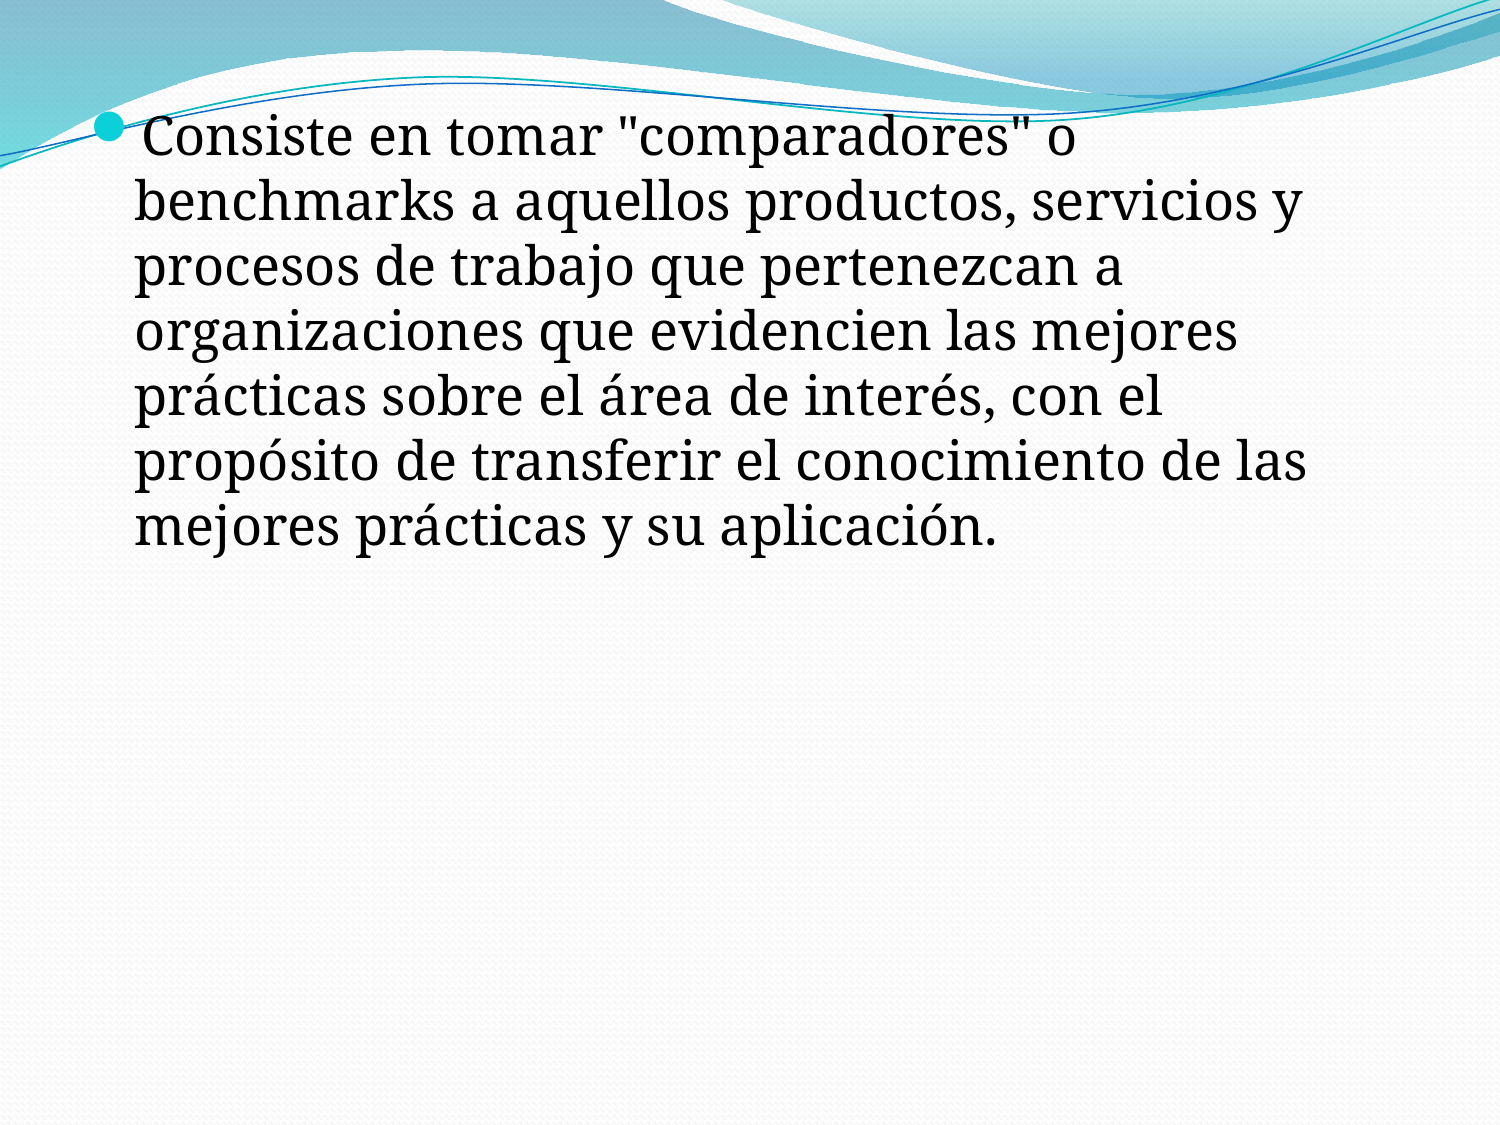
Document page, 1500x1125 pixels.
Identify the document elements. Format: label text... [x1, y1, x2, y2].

list Consiste en tomar "comparadores" o benchmarks a aquellos productos, servicios y procesos de trabajo que pertenezcan a organizaciones que evidencien las mejores prácticas sobre el área de interés, con el propósito de transferir el conocimiento de las mejores prácticas y su aplicación. [75, 93, 1425, 1005]
